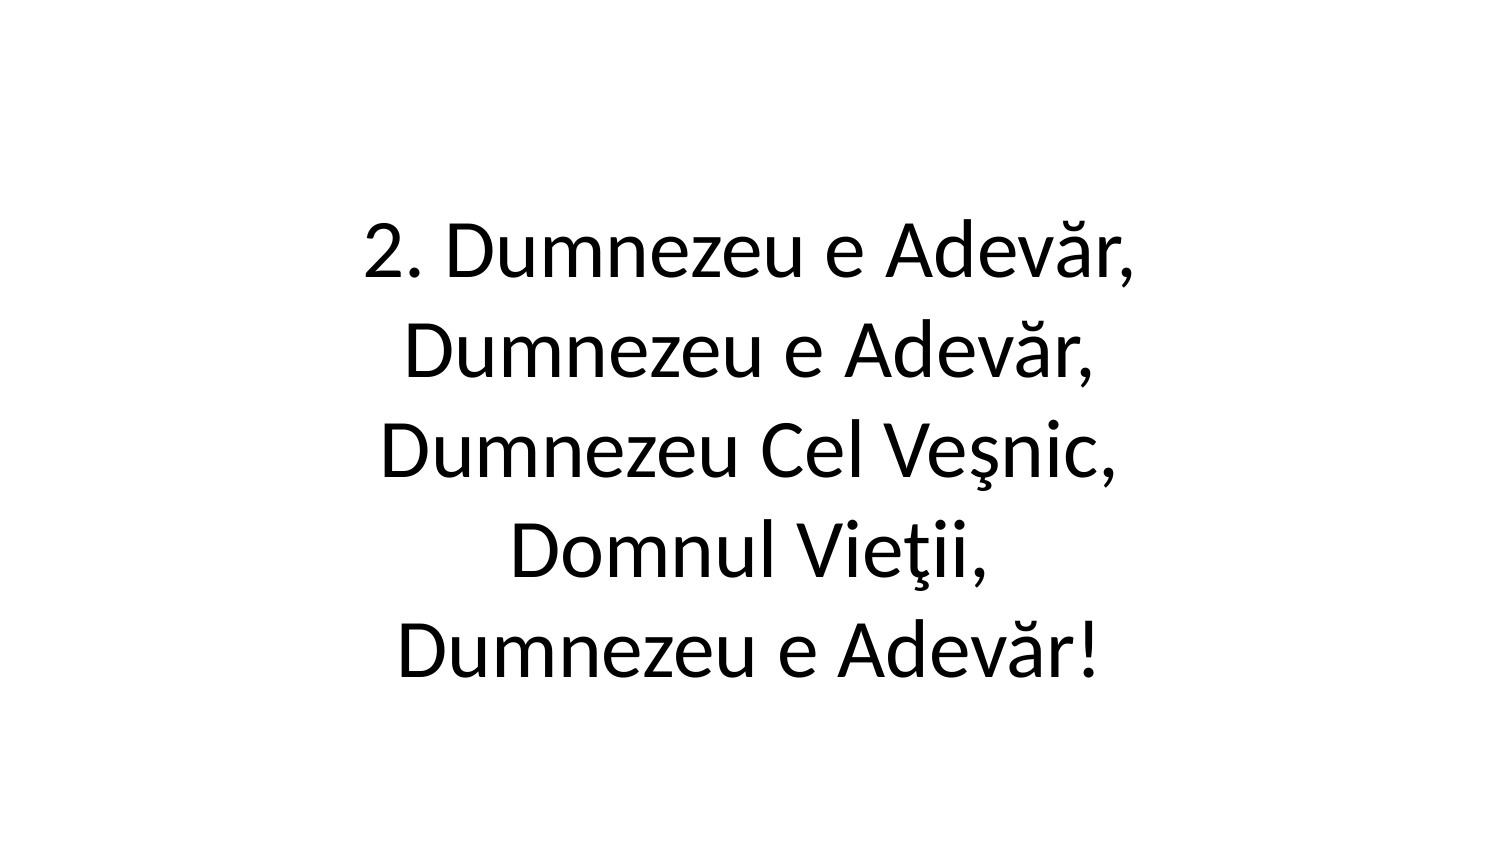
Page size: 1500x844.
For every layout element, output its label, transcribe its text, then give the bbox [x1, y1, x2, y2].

text_box 2. Dumnezeu e Adevăr, Dumnezeu e Adevăr, Dumnezeu Cel Veşnic, Domnul Vieţii, Dumnezeu e Adevăr! [347, 142, 1153, 702]
